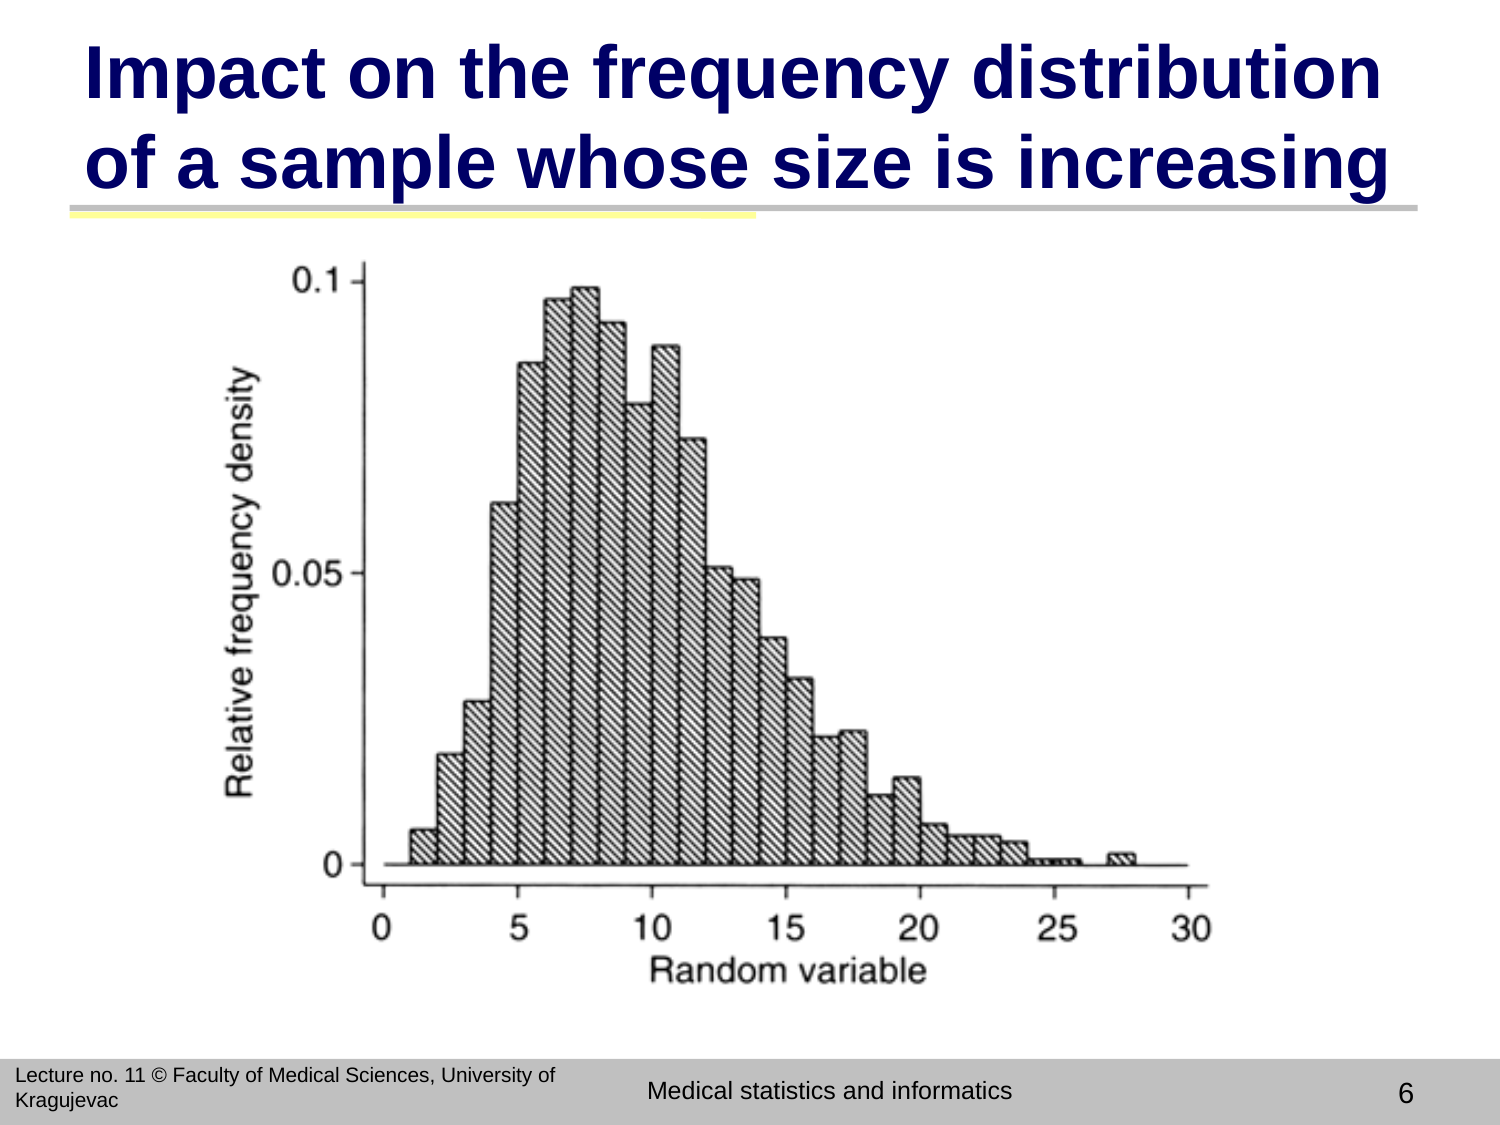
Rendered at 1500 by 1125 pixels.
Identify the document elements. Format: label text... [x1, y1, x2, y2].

slide_number Lecture no. 11 © Faculty of Medical Sciences, University of Kragujevac [0, 1053, 612, 1108]
slide_number 6 [1163, 1066, 1430, 1125]
picture [220, 258, 1217, 990]
title Impact on the frequency distribution of a sample whose size is increasing [69, 19, 1426, 208]
footer Medical statistics and informatics [512, 1066, 1149, 1125]
